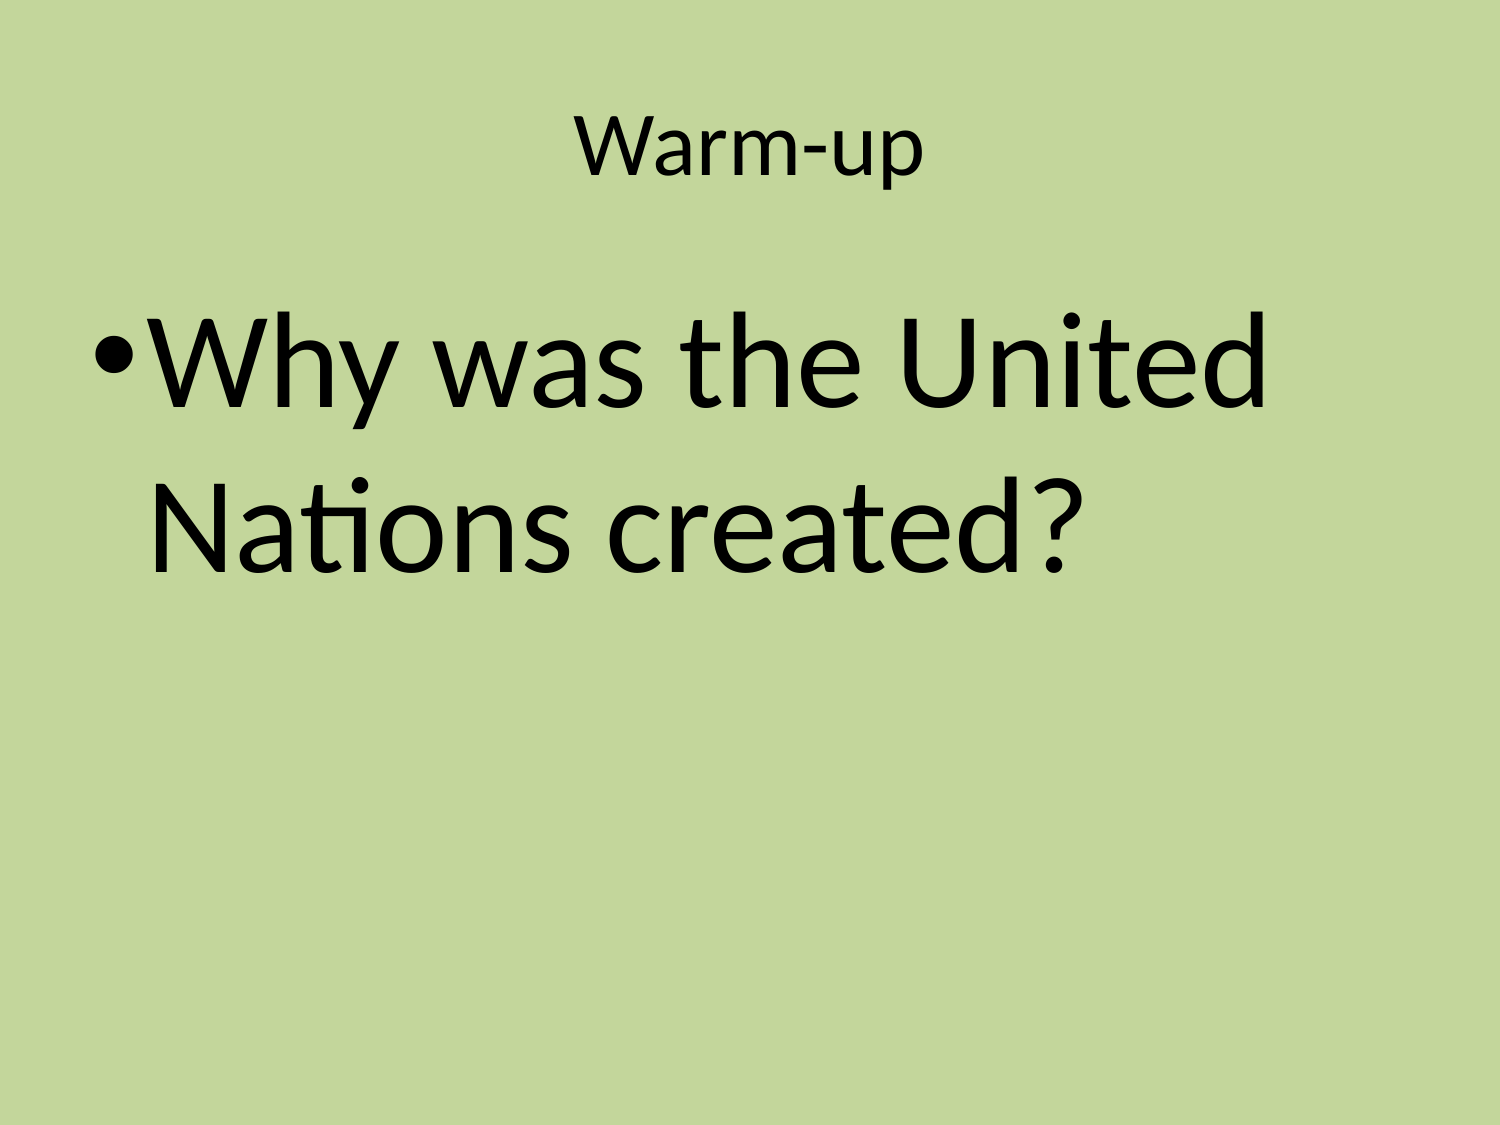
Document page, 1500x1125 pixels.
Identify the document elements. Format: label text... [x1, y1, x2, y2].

list Why was the United Nations created? [75, 262, 1425, 1005]
title Warm-up [75, 45, 1425, 233]
